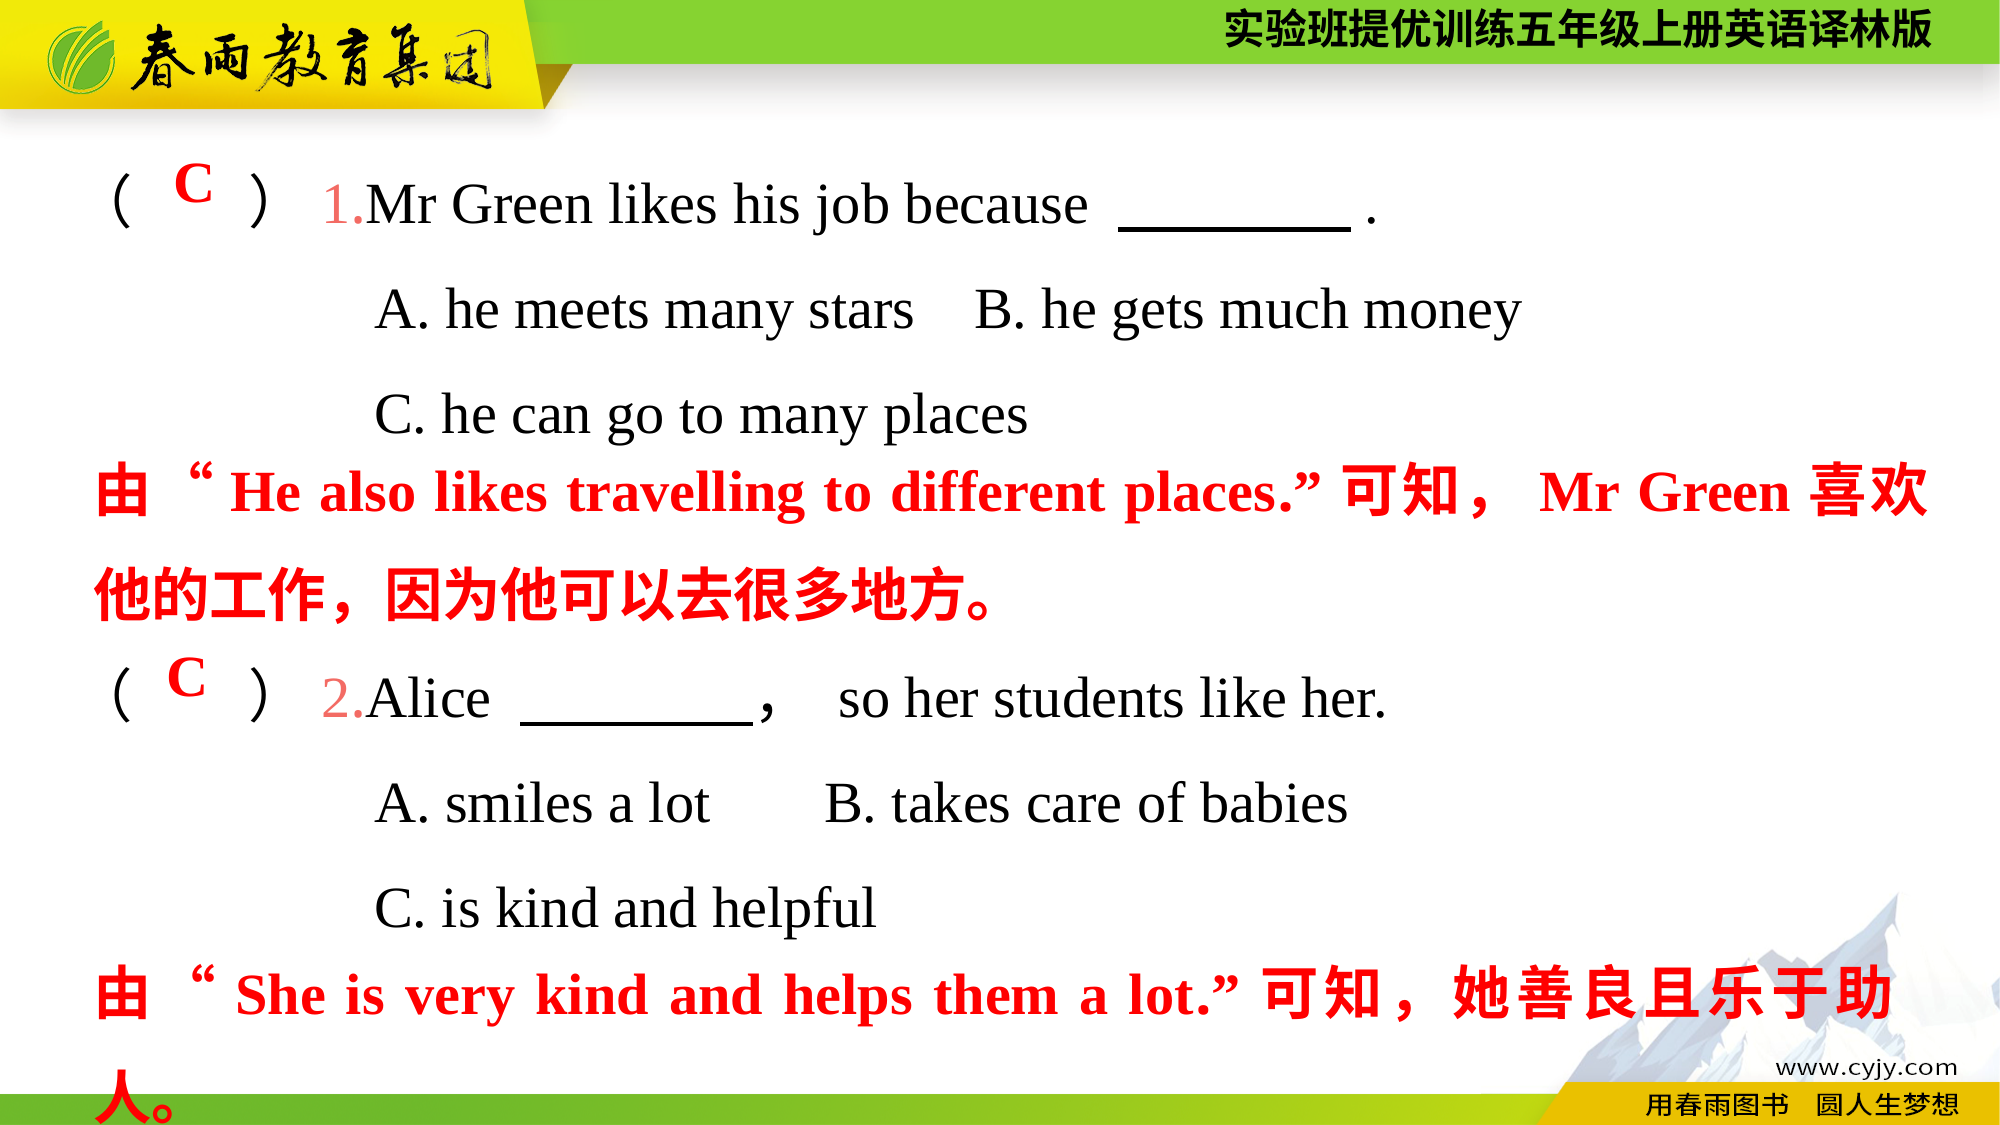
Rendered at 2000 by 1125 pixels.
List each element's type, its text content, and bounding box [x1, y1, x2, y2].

text_box 由“He also likes travelling to different places.”可知，Mr Green喜欢他的工作，因为他可以去很多地方。 [78, 410, 1944, 635]
text_box 由“She is very kind and helps them a lot.”可知，她善良且乐于助人。 [78, 913, 1910, 1125]
text_box C [158, 137, 231, 222]
picture [0, 0, 2000, 1125]
text_box C [151, 630, 224, 716]
list （ ）1.Mr Green likes his job because . A. he meets many stars B. he gets much money C. he can go to many places （ ）2.Alice ， so her students like her. A. smiles a lot B. takes care of babies C. is kind and helpful [59, 122, 1944, 956]
